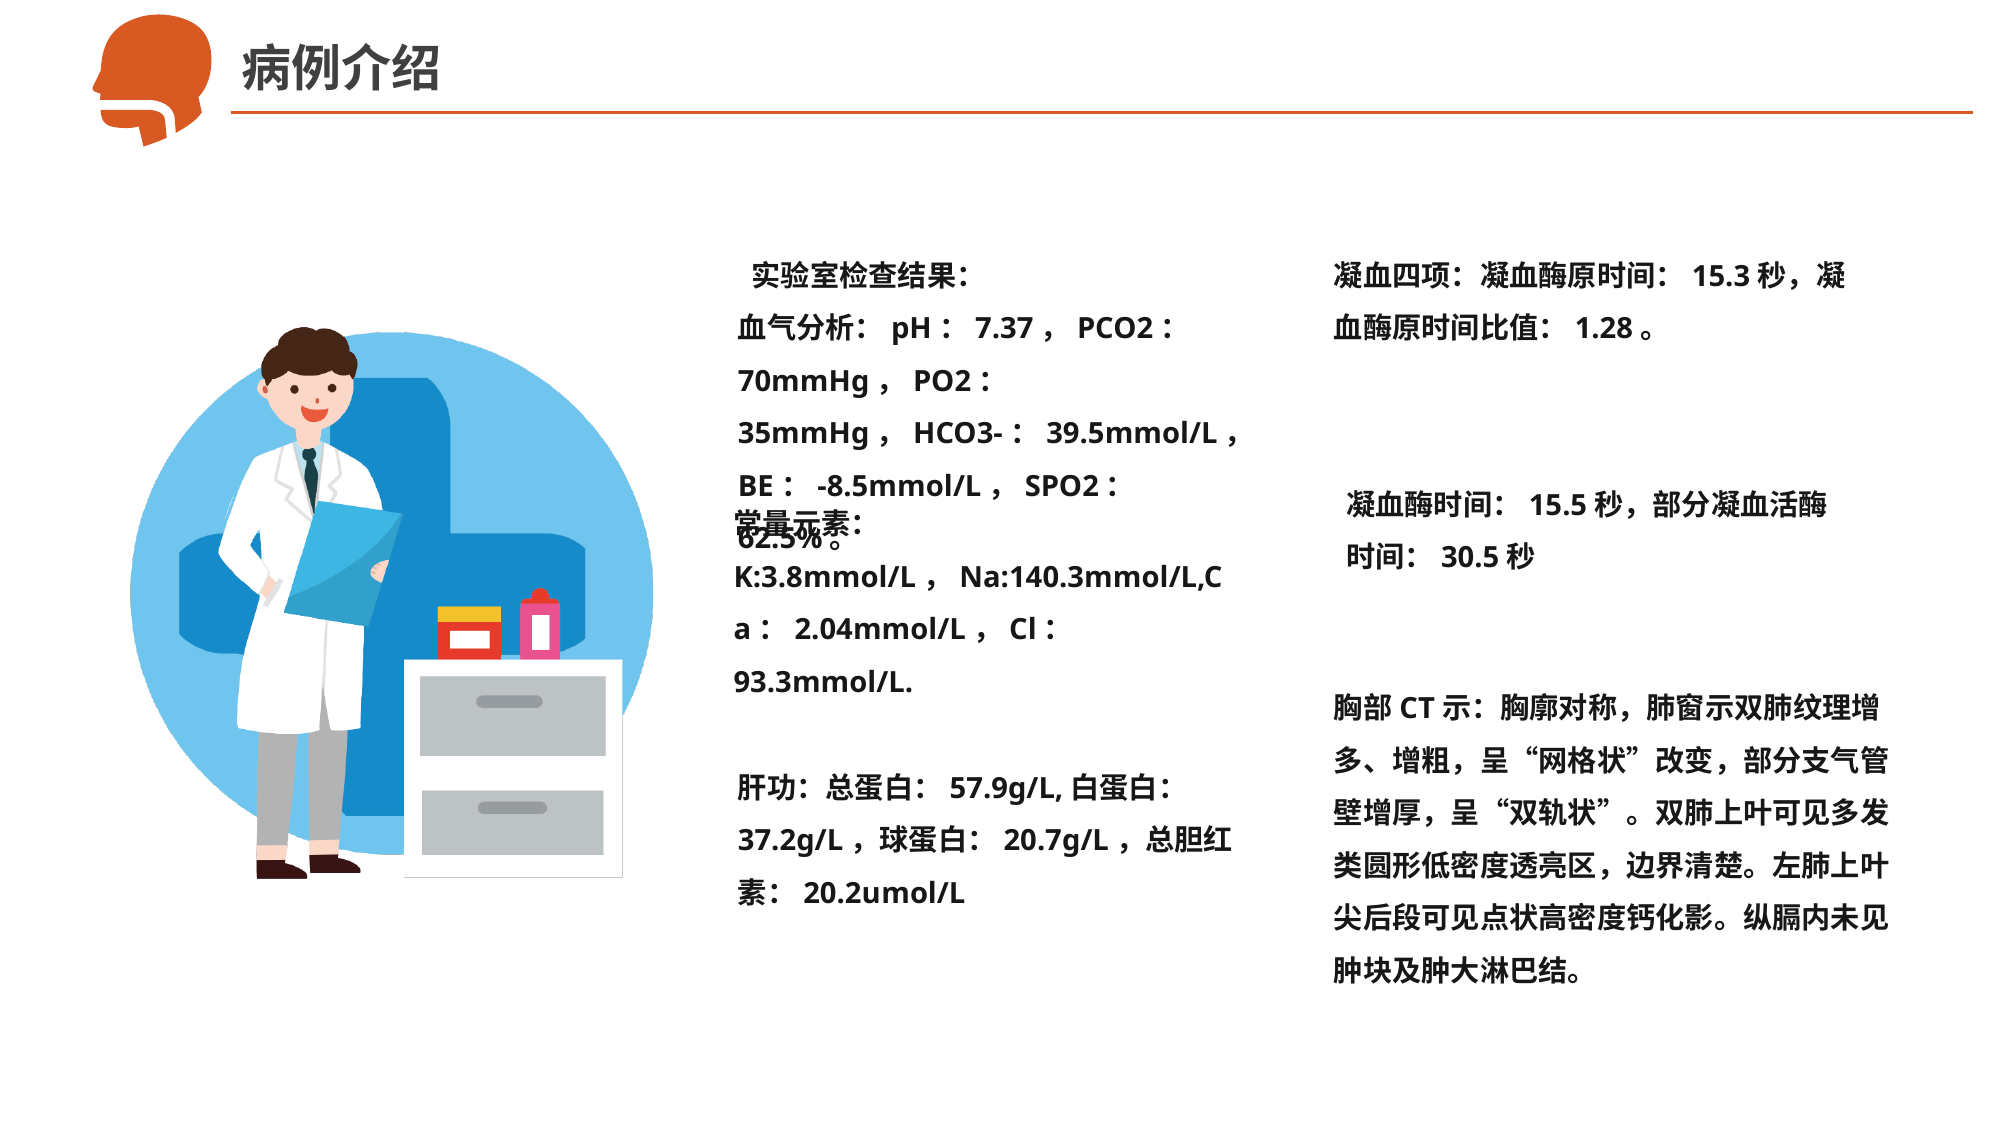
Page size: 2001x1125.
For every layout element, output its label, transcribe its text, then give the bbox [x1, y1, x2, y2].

text_box 常量元素： K:3.8mmol/L，Na:140.3mmol/L,Ca：2.04mmol/L，Cl：93.3mmol/L. [718, 480, 1246, 706]
text_box 肝功：总蛋白：57.9g/L,白蛋白：37.2g/L，球蛋白：20.7g/L，总胆红素：20.2umol/L [723, 744, 1250, 917]
text_box [100, 109, 167, 147]
text_box 凝血四项：凝血酶原时间：15.3秒，凝血酶原时间比值：1.28。 [1319, 232, 1876, 353]
picture [100, 309, 689, 897]
text_box 胸部CT示：胸廓对称，肺窗示双肺纹理增多、增粗，呈“网格状”改变，部分支气管壁增厚，呈“双轨状”。双肺上叶可见多发类圆形低密度透亮区，边界清楚。左肺上叶尖后段可见点状高密度钙化影。纵膈内未见肿块及肿大淋巴结。 [1319, 664, 1918, 995]
text_box [92, 14, 212, 134]
text_box 病例介绍 [227, 36, 505, 125]
text_box 凝血酶时间：15.5秒，部分凝血活酶时间：30.5秒 [1331, 460, 1856, 581]
text_box 实验室检查结果： 血气分析：pH：7.37，PCO2：70mmHg，PO2：35mmHg，HCO3-：39.5mmol/L，BE：-8.5mmol/L，SPO2：62.5%。 [723, 232, 1273, 562]
